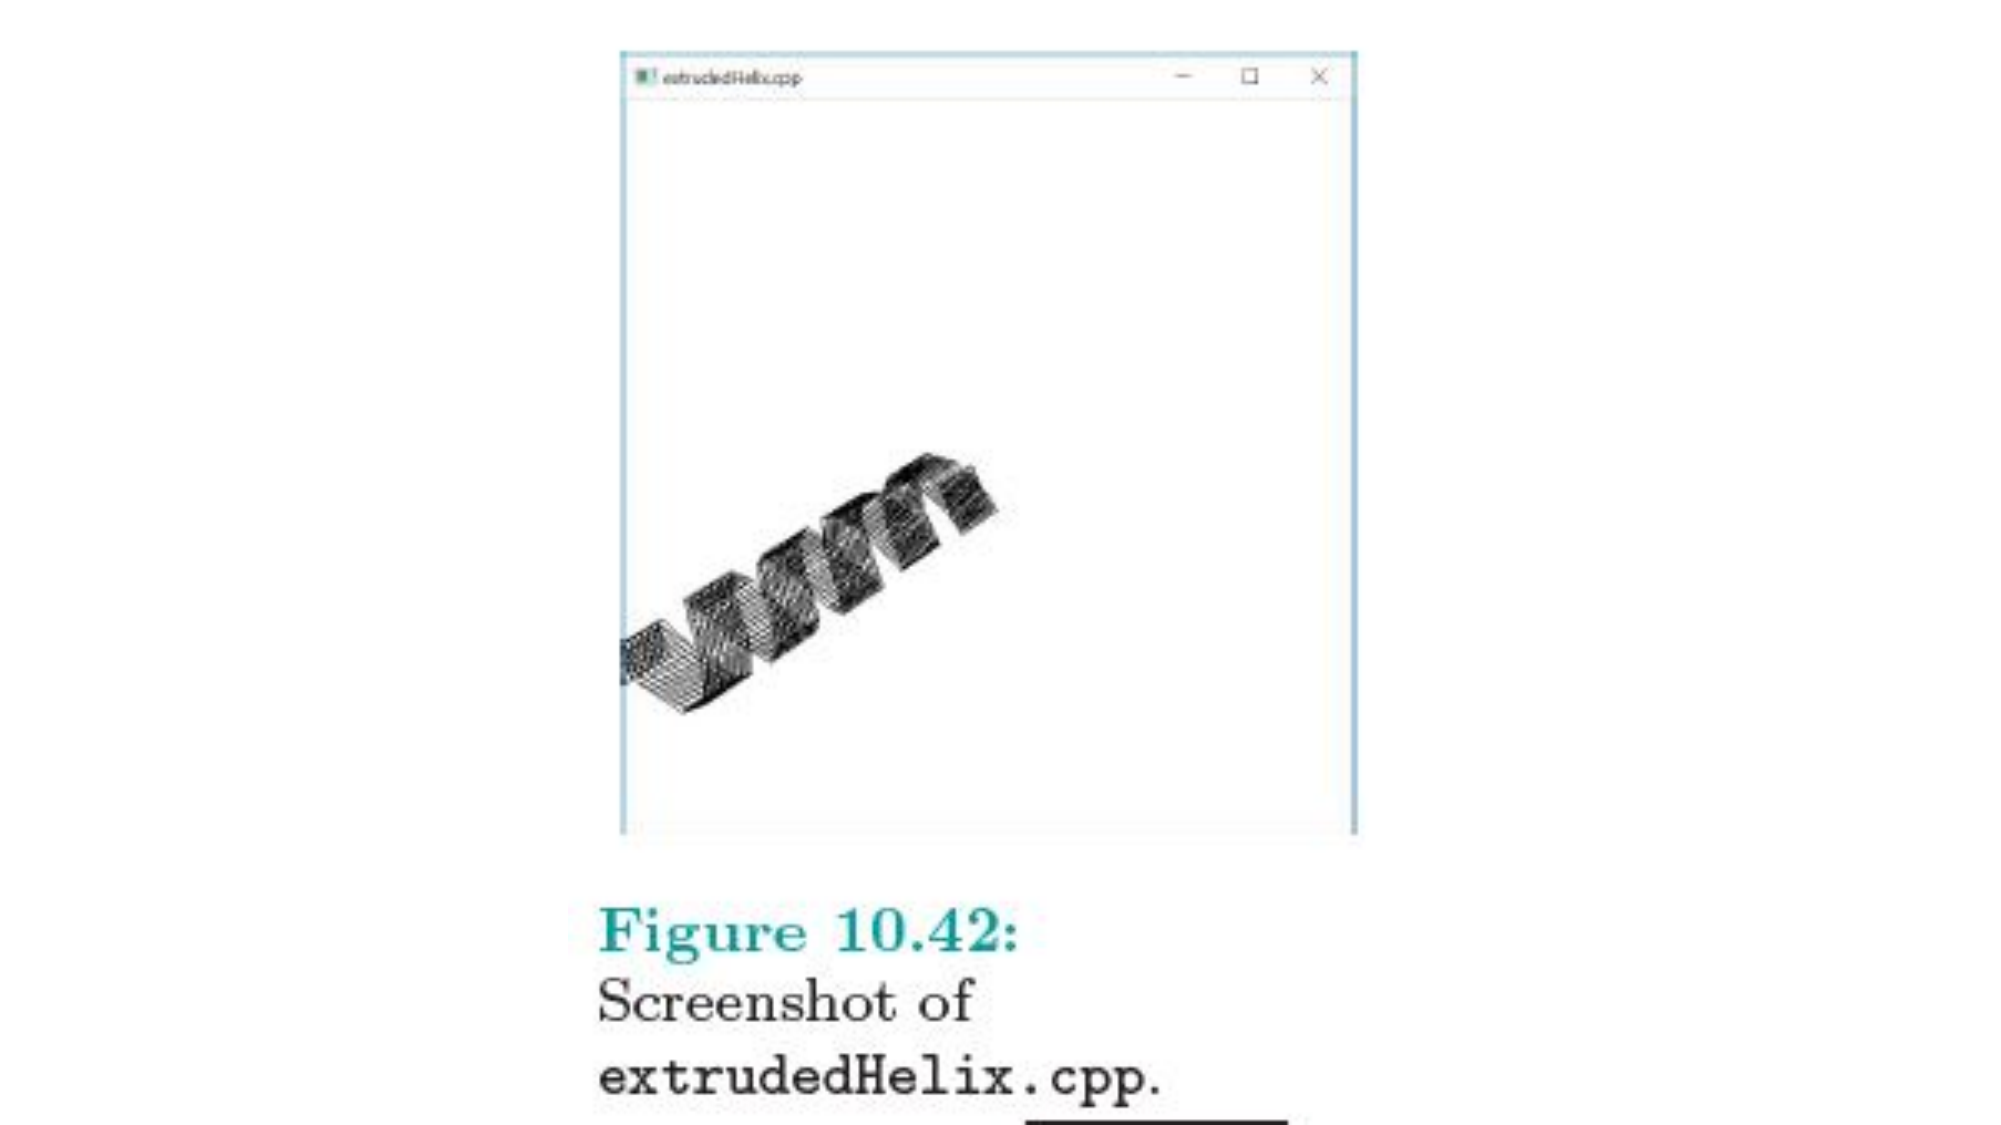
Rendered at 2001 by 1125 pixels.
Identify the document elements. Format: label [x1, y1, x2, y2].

picture [568, 0, 1432, 1125]
